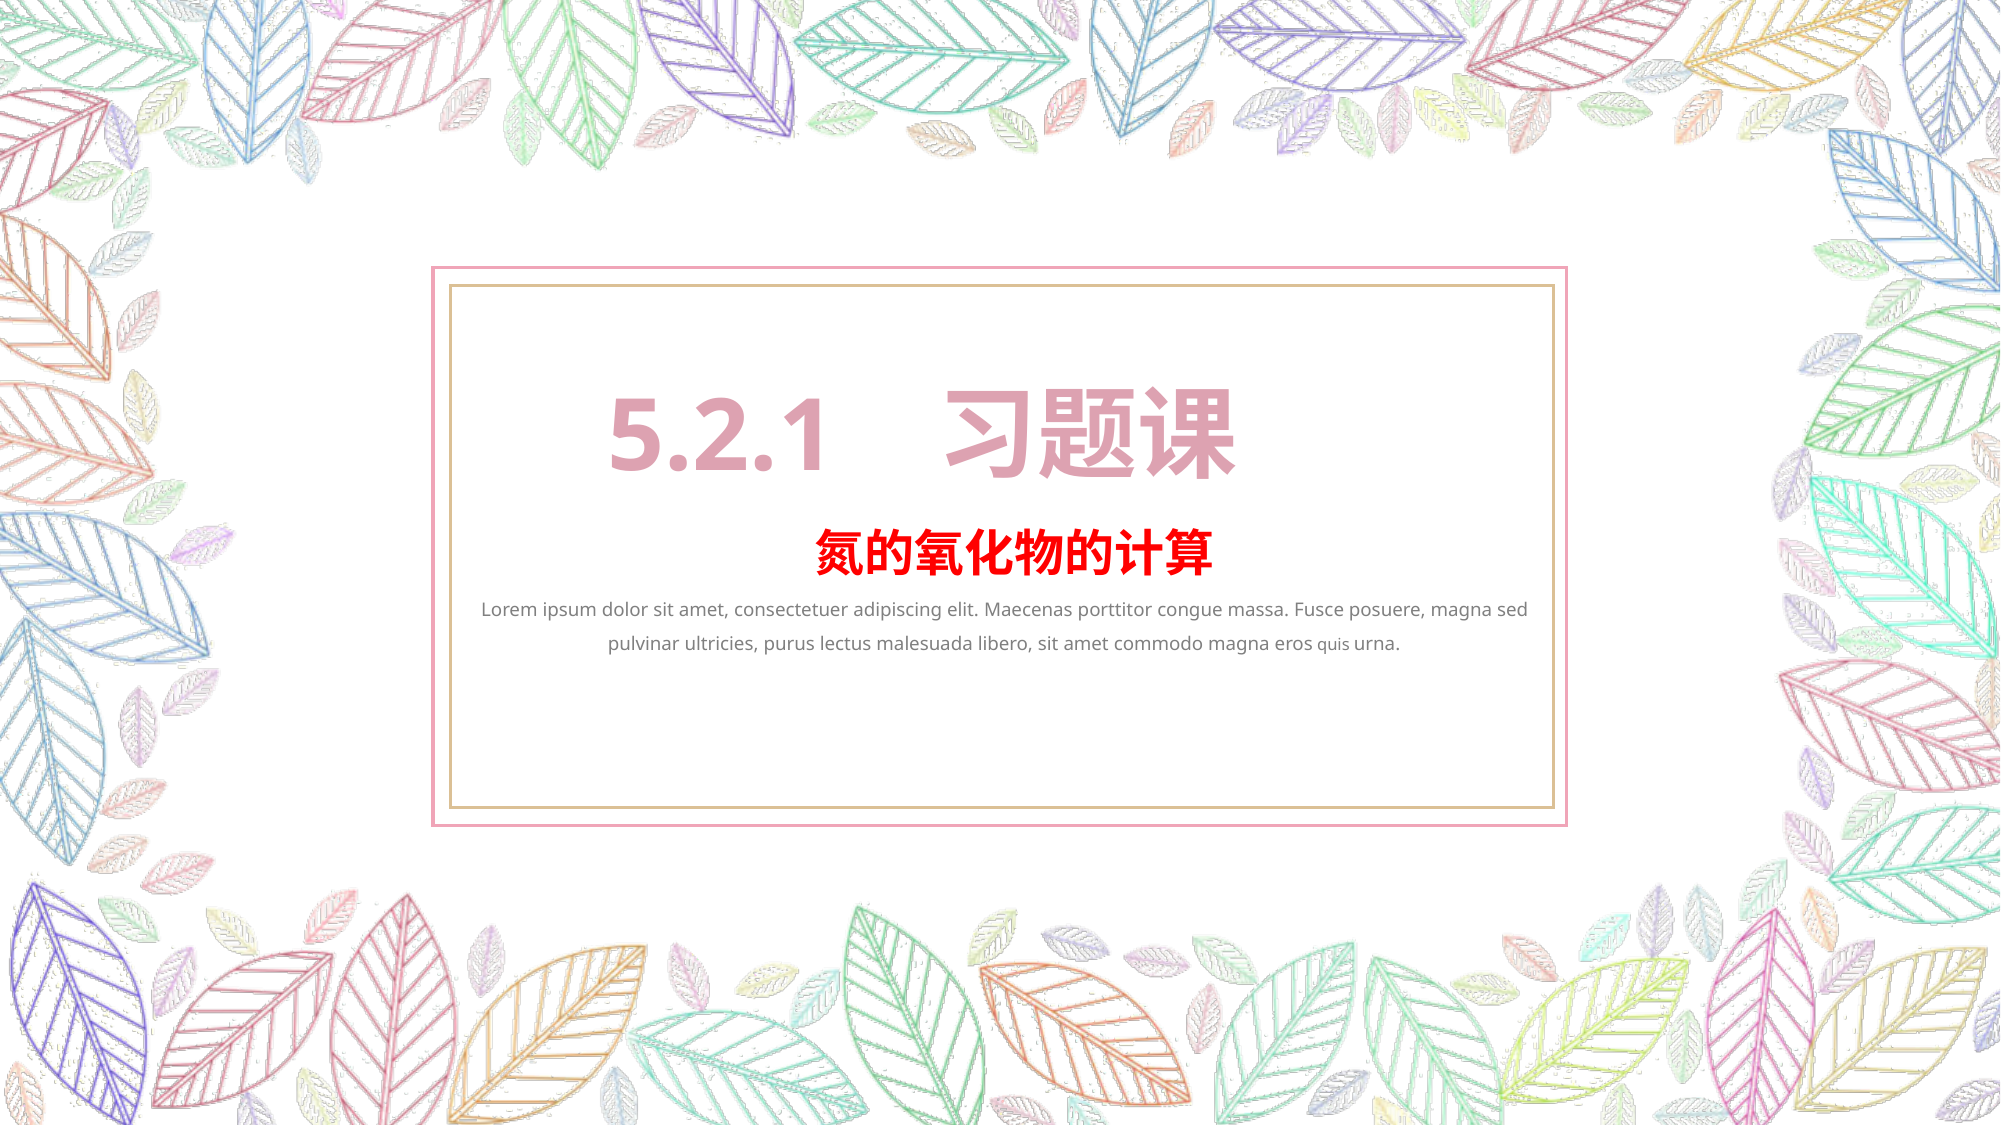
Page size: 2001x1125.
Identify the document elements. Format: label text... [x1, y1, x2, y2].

text_box 5.2.1 习题课 [592, 362, 1416, 498]
text_box Lorem ipsum dolor sit amet, consectetuer adipiscing elit. Maecenas porttitor congue massa. Fusce posuere, magna sed pulvinar ultricies, purus lectus malesuada libero, sit amet commodo magna eros quis urna. [454, 579, 1554, 662]
picture [0, 0, 2001, 1125]
text_box 氮的氧化物的计算 [800, 484, 1479, 589]
